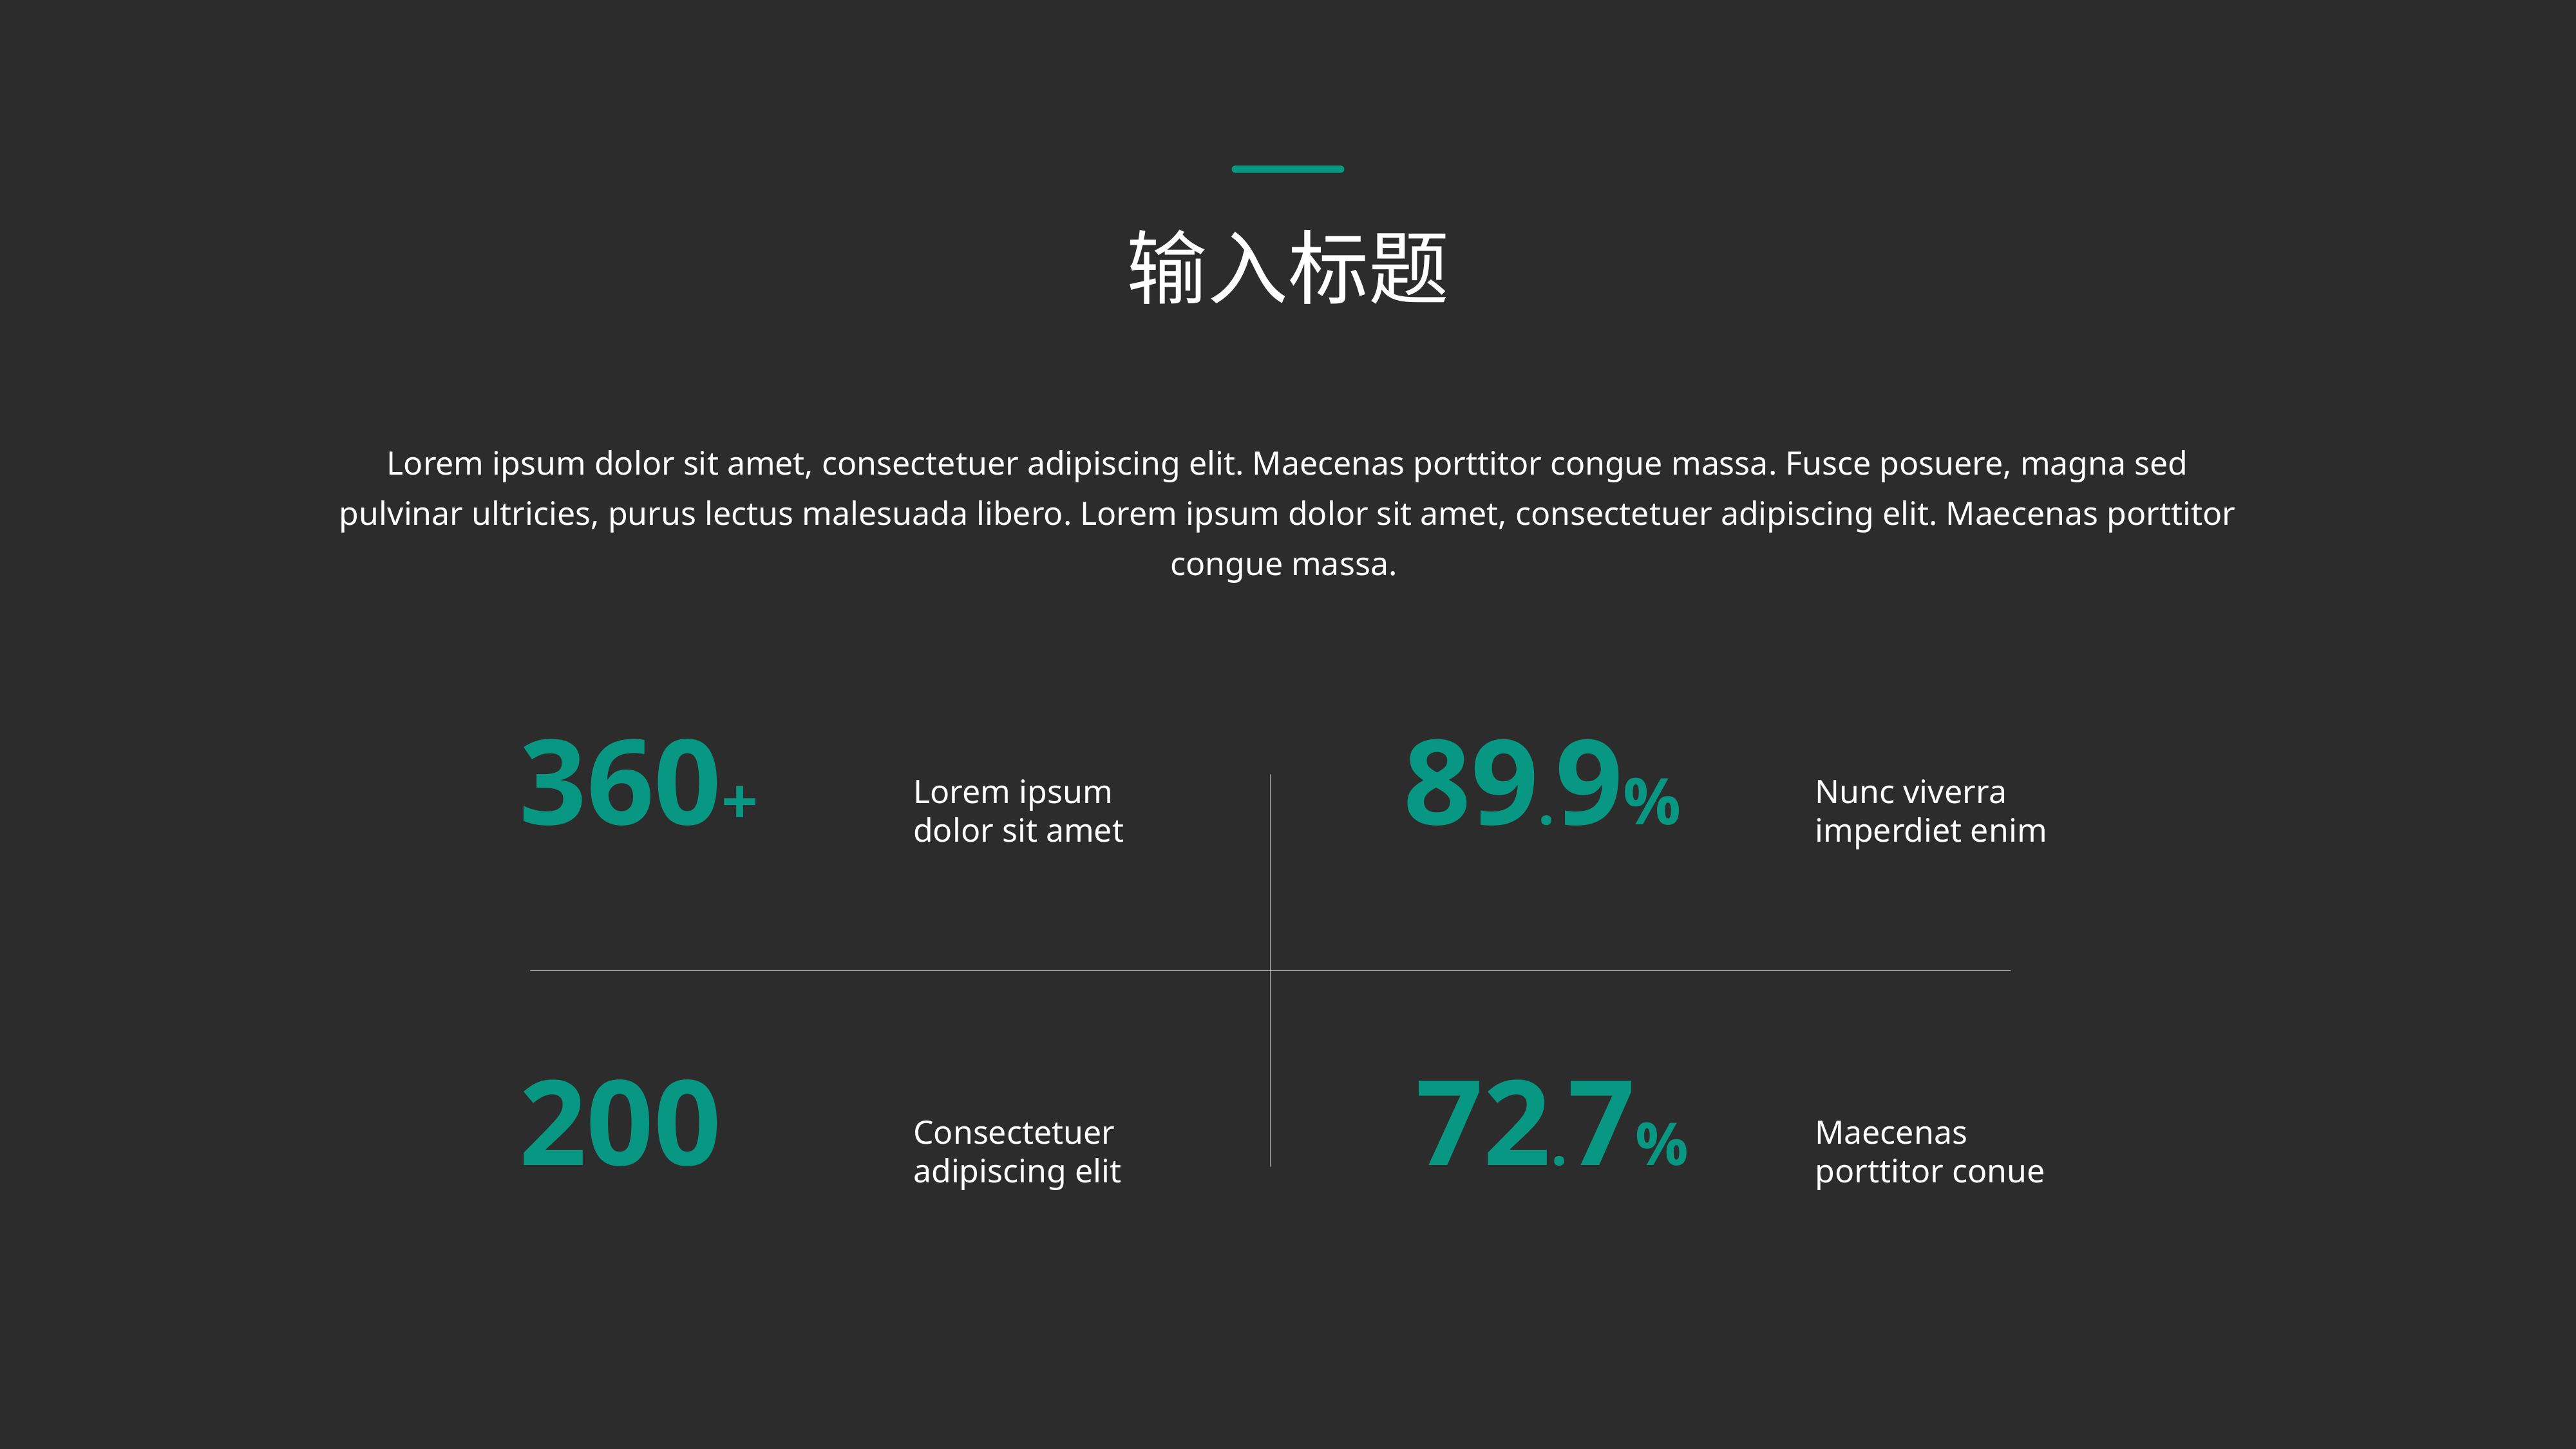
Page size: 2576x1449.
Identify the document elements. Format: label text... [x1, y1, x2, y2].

text_box 输入标题 [1108, 217, 1468, 314]
text_box Lorem ipsum dolor sit amet, consectetuer adipiscing elit. Maecenas porttitor congue massa. Fusce posuere, magna sed pulvinar ultricies, purus lectus malesuada libero. Lorem ipsum dolor sit amet, consectetuer adipiscing elit. Maecenas porttitor congue massa. [324, 426, 2252, 587]
text_box Lorem ipsum dolor sit amet [913, 766, 1162, 853]
text_box 360+ [509, 701, 884, 853]
text_box 89.9% [1394, 701, 1786, 853]
text_box 200 [509, 1042, 844, 1194]
text_box 72.7% [1406, 1042, 1798, 1194]
text_box Maecenas porttitor conue [1815, 1106, 2063, 1194]
text_box Nunc viverra imperdiet enim [1815, 766, 2063, 853]
text_box Consectetuer adipiscing elit [913, 1106, 1162, 1194]
text_box [1231, 165, 1345, 174]
